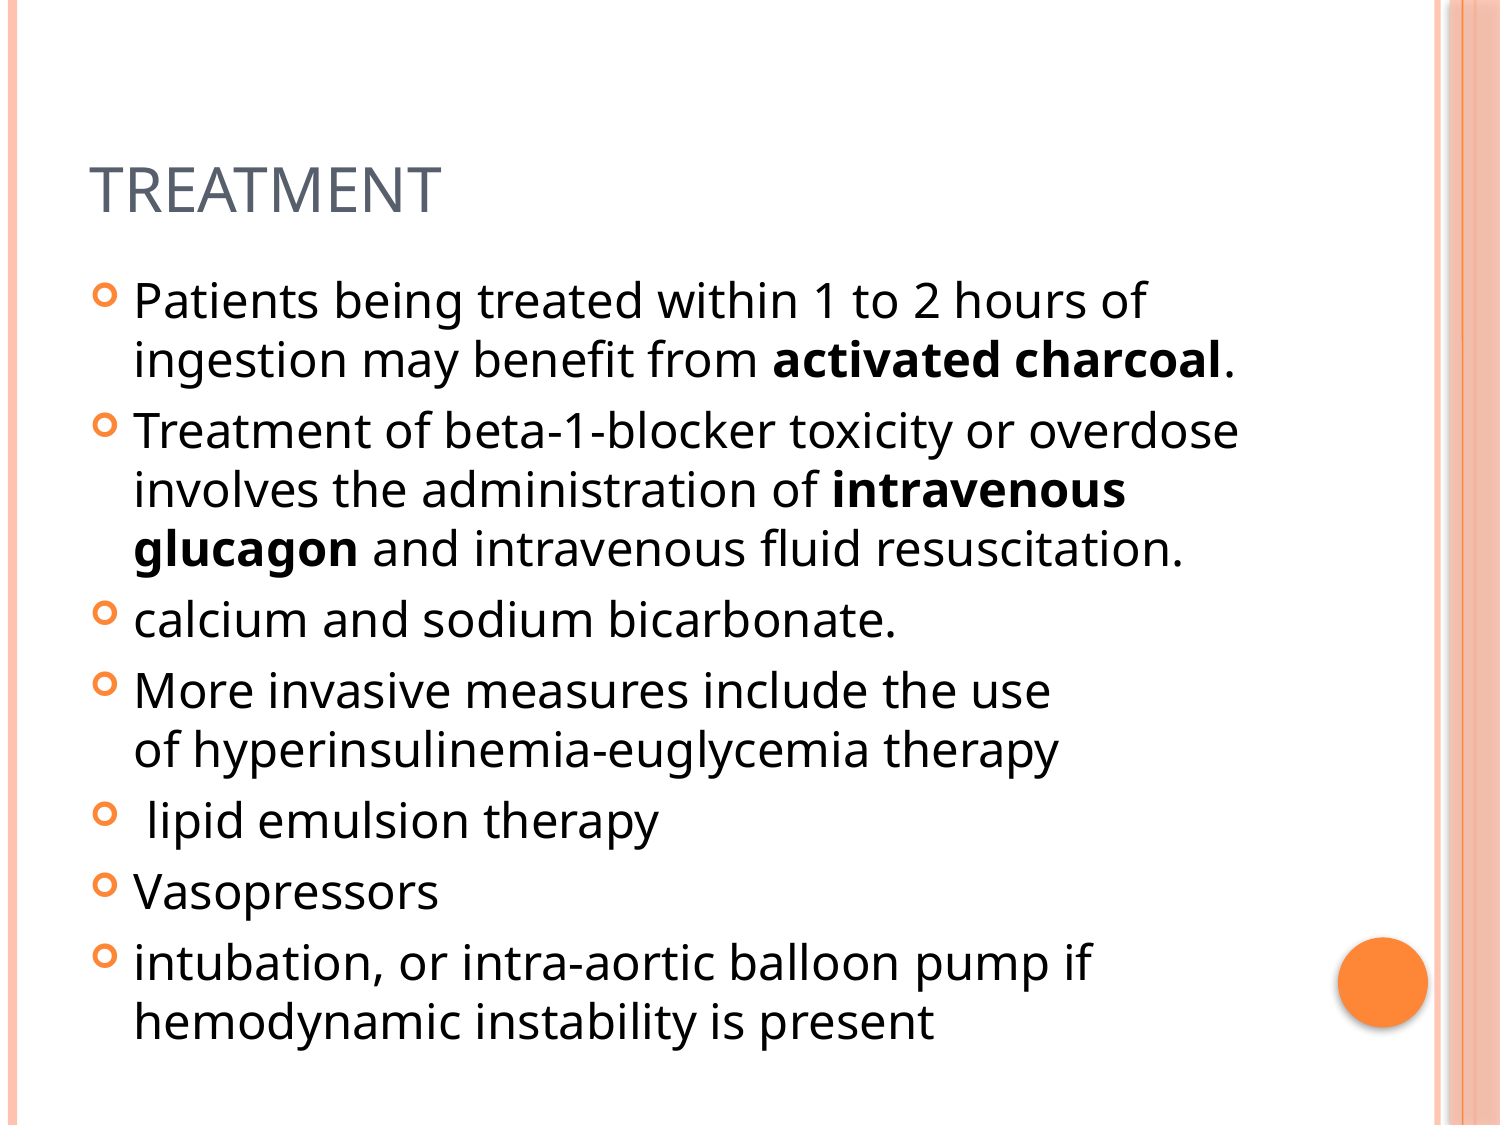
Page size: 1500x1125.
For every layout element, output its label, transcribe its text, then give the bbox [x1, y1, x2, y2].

title TREATMENT [75, 45, 1300, 233]
list Patients being treated within 1 to 2 hours of ingestion may benefit from activated charcoal. Treatment of beta-1-blocker toxicity or overdose involves the administration of intravenous glucagon and intravenous fluid resuscitation. calcium and sodium bicarbonate. More invasive measures include the use of hyperinsulinemia-euglycemia therapy lipid emulsion therapy Vasopressors intubation, or intra-aortic balloon pump if hemodynamic instability is present [75, 262, 1300, 1062]
